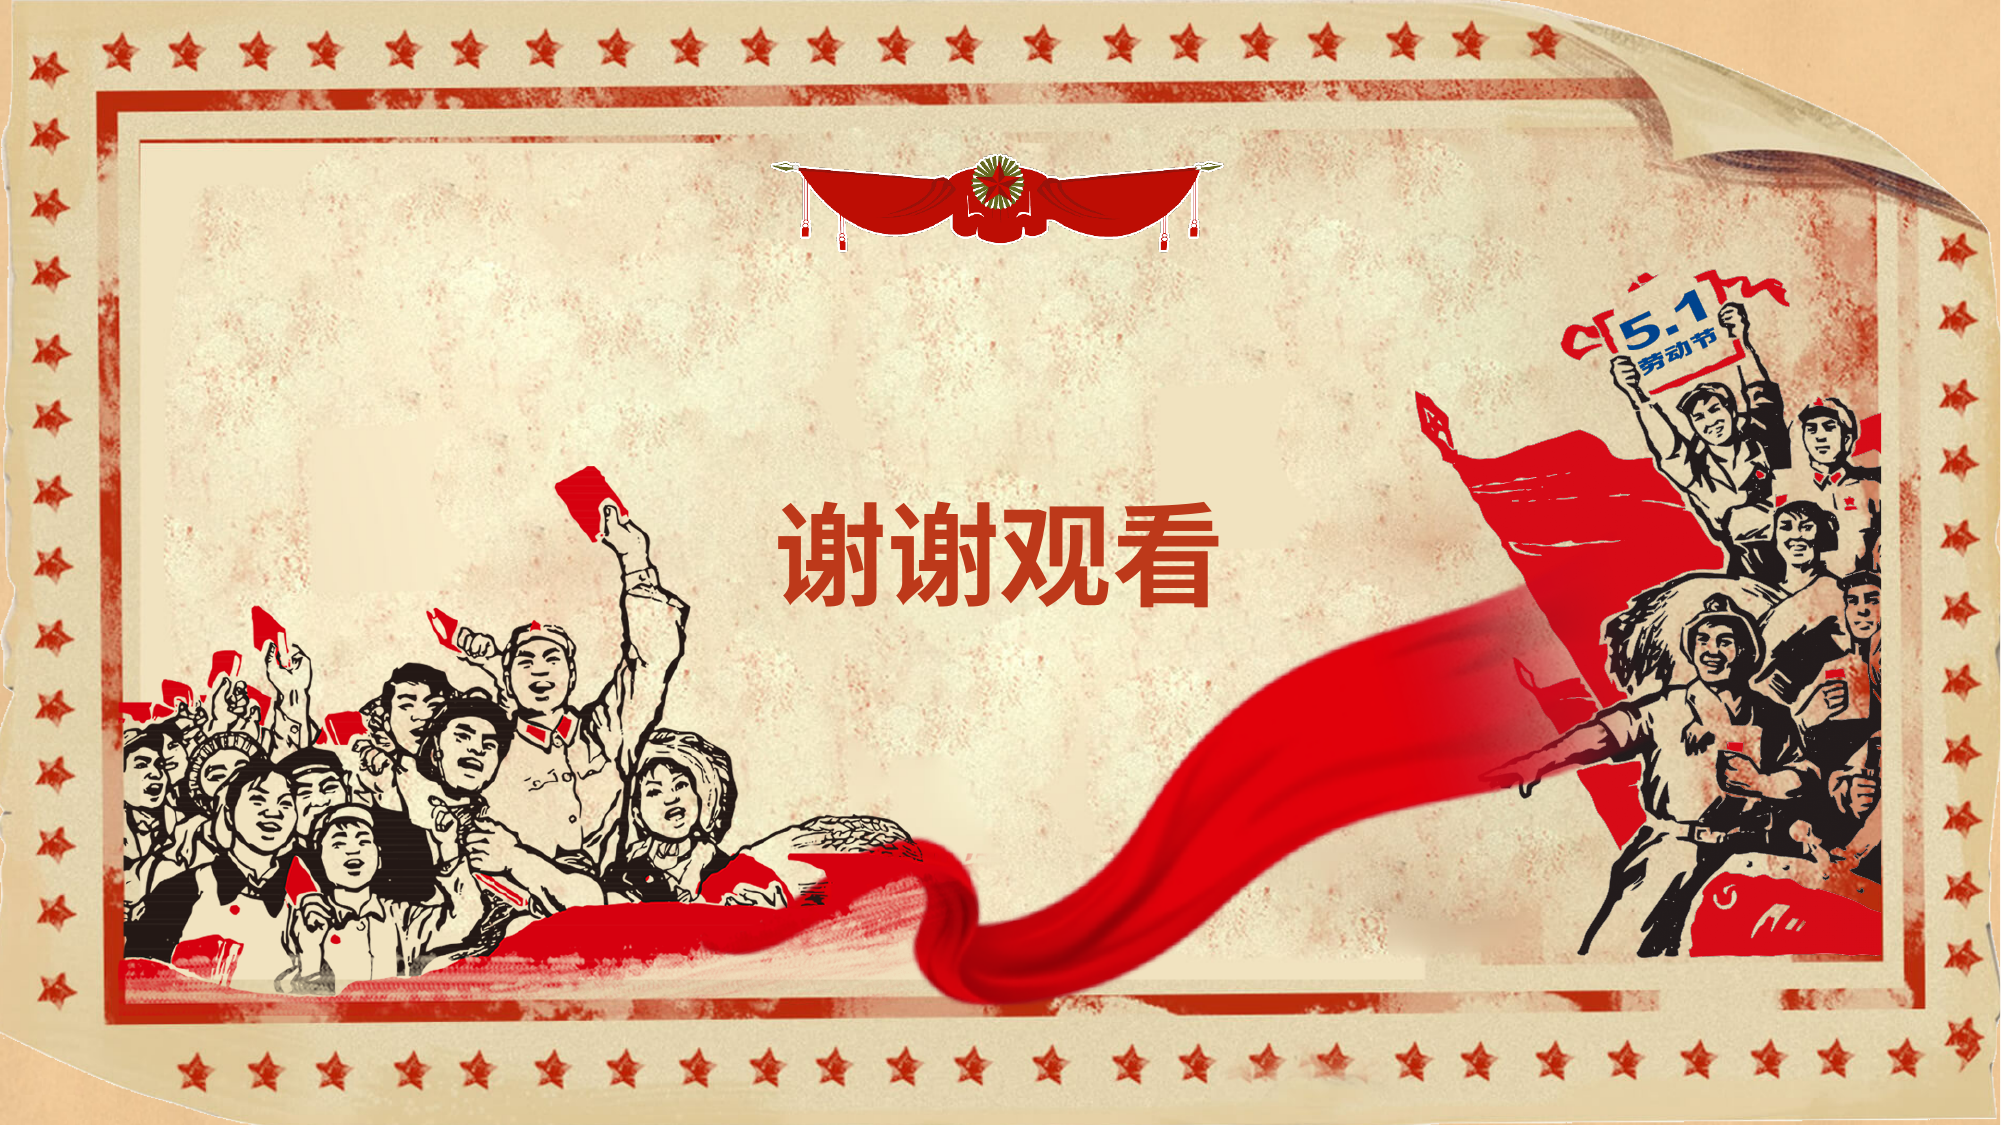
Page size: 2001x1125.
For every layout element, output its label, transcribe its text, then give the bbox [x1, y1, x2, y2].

text_box 谢谢观看 [575, 342, 1340, 628]
picture [0, 0, 2001, 1125]
